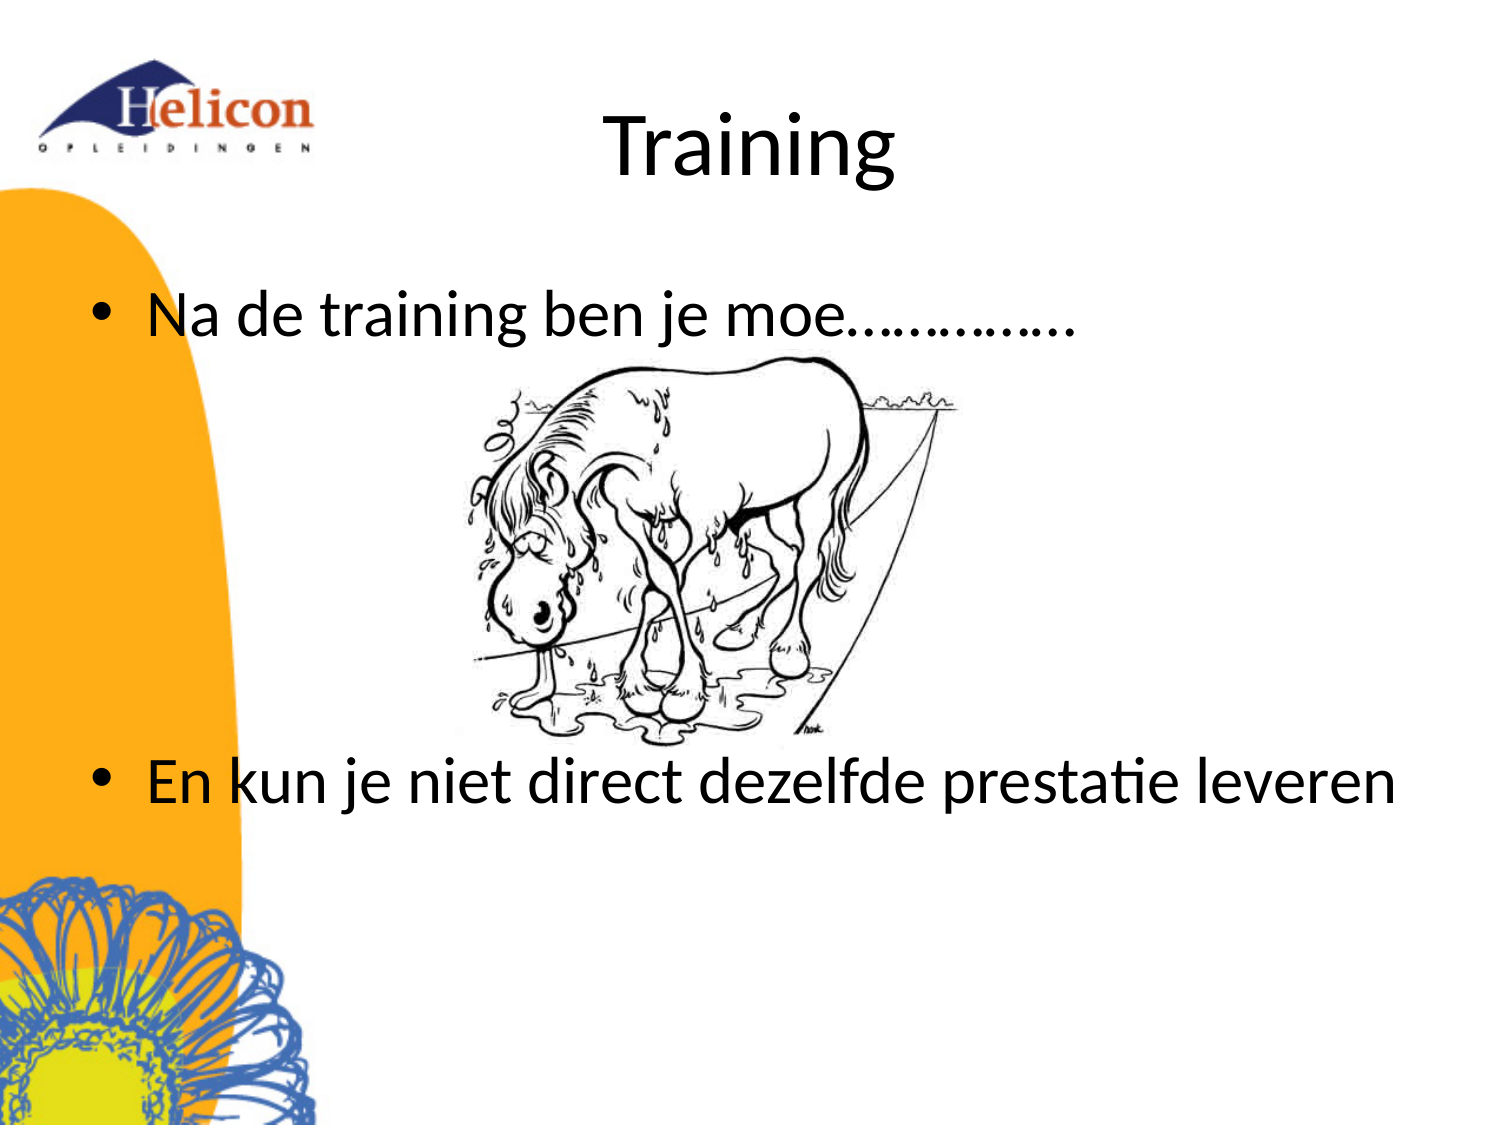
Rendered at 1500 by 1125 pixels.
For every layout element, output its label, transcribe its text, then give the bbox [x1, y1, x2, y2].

title Training [75, 45, 1425, 233]
list Na de training ben je moe…………… En kun je niet direct dezelfde prestatie leveren [75, 262, 1425, 1005]
picture [0, 0, 1500, 1125]
